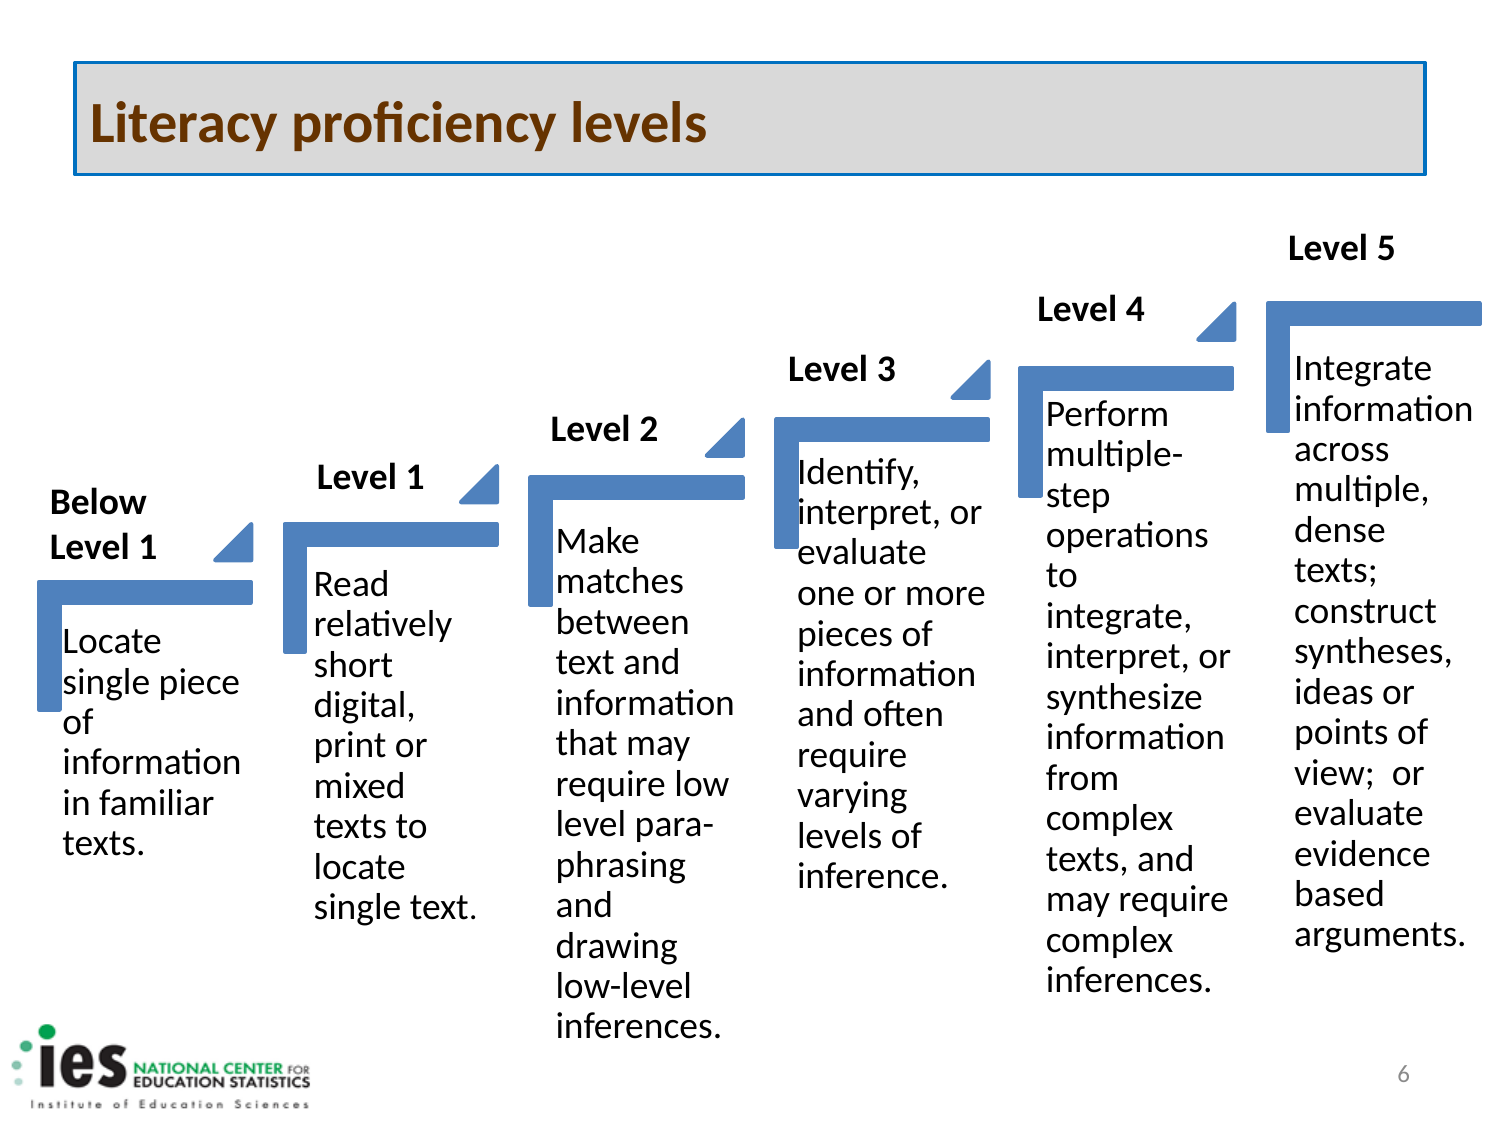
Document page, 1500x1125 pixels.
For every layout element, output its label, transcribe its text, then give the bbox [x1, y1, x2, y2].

title Literacy proficiency levels [75, 62, 1425, 175]
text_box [38, 203, 1489, 1012]
slide_number 6 [1074, 1042, 1425, 1103]
picture [0, 1011, 337, 1125]
